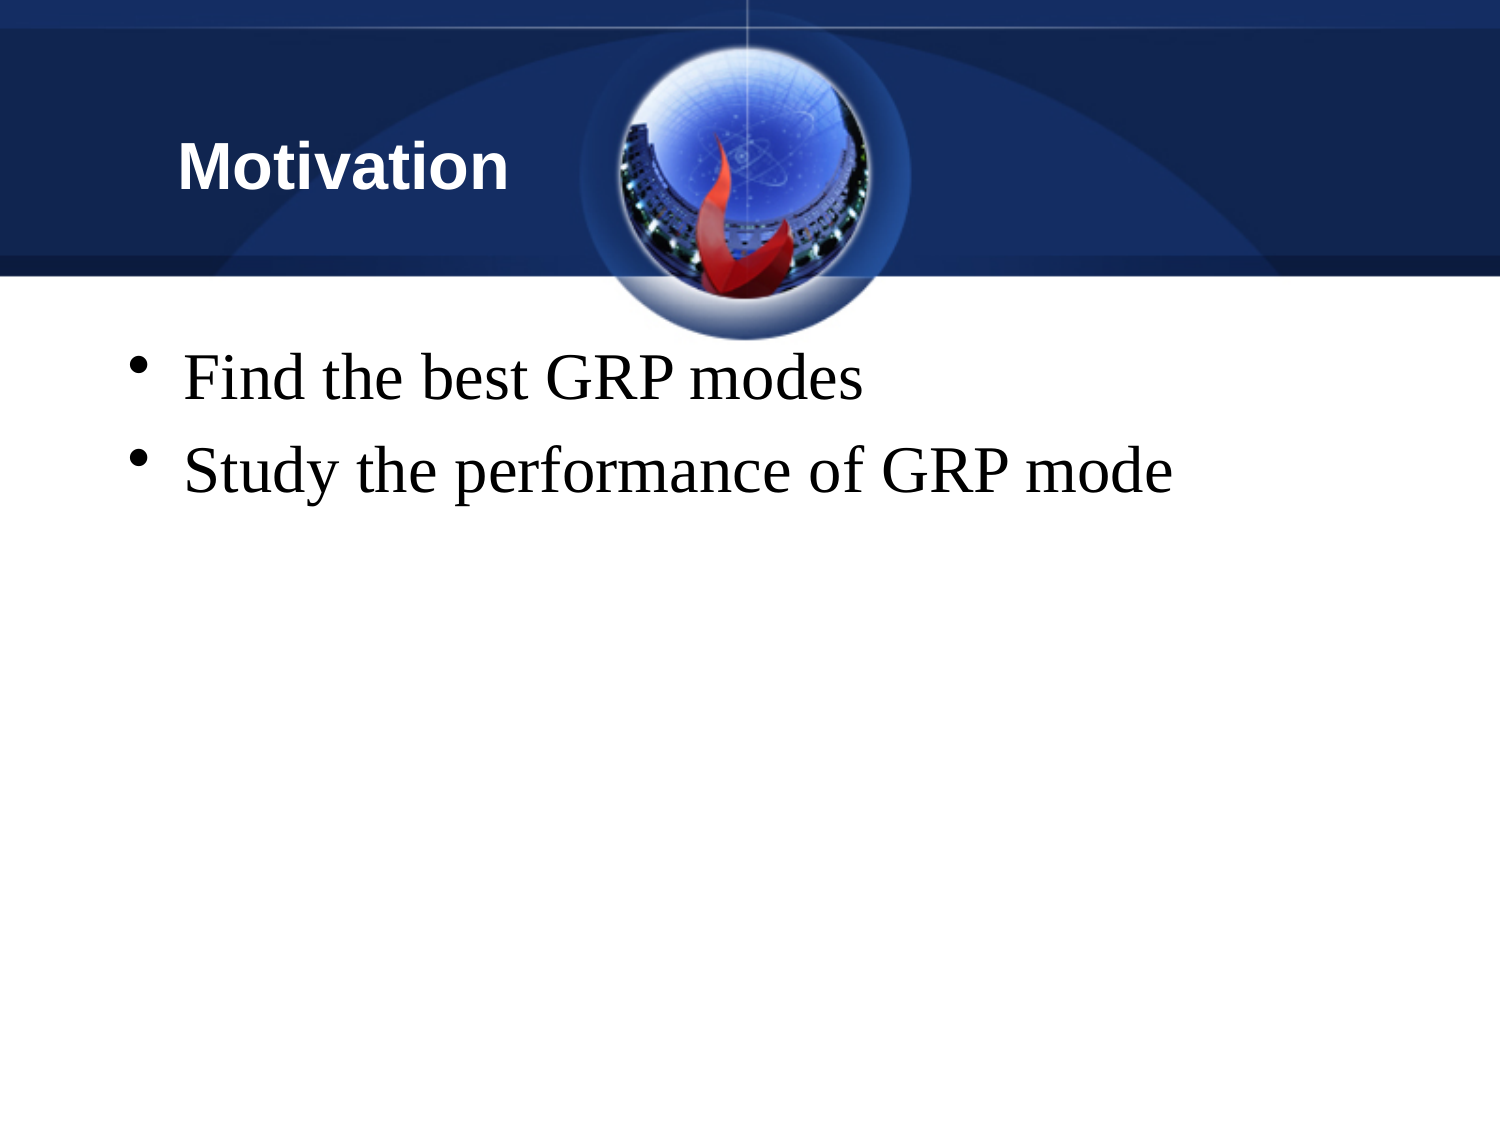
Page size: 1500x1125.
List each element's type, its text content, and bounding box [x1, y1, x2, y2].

title Motivation [162, 137, 1338, 188]
list Find the best GRP modes Study the performance of GRP mode [112, 324, 1388, 1000]
picture [0, 0, 1500, 1125]
